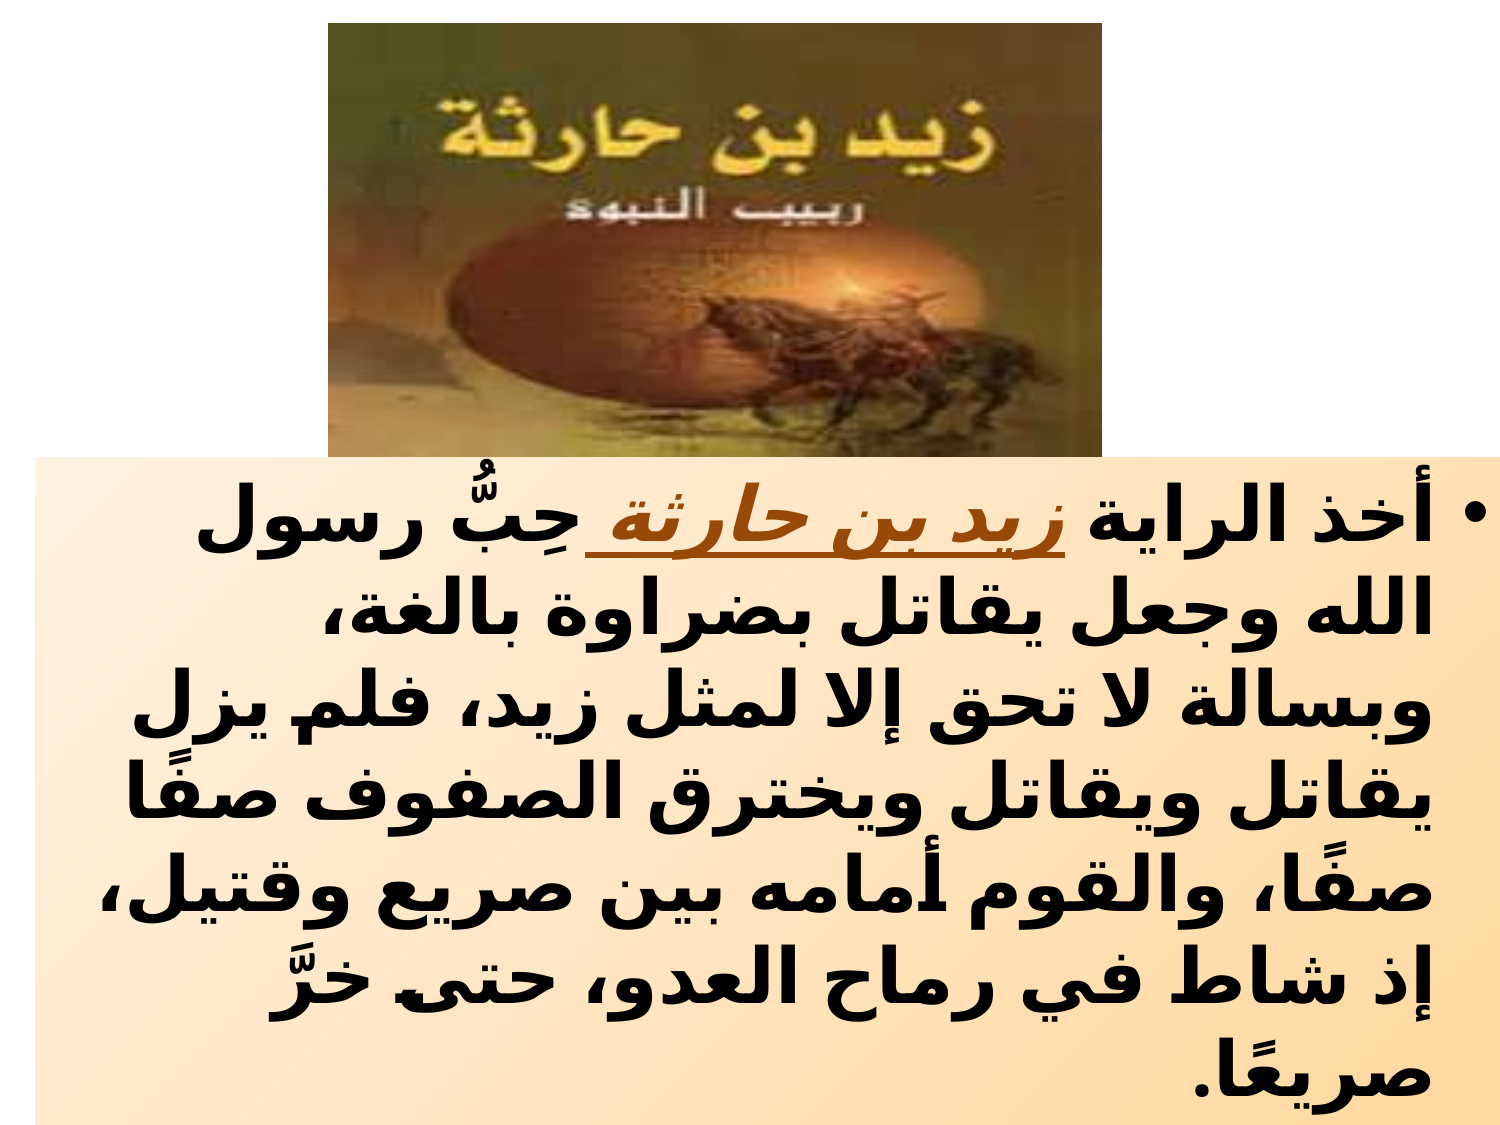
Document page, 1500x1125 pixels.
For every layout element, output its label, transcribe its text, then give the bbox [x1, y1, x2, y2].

list أخذ الراية زيد بن حارثة حِبُّ رسول الله وجعل يقاتل بضراوة بالغة، وبسالة لا تحق إلا لمثل زيد، فلم يزل يقاتل ويقاتل ويخترق الصفوف صفًا صفًا، والقوم أمامه بين صريع وقتيل، إذ شاط في رماح العدو، حتى خرَّ صريعًا. [35, 457, 1500, 1125]
picture [327, 23, 1102, 458]
